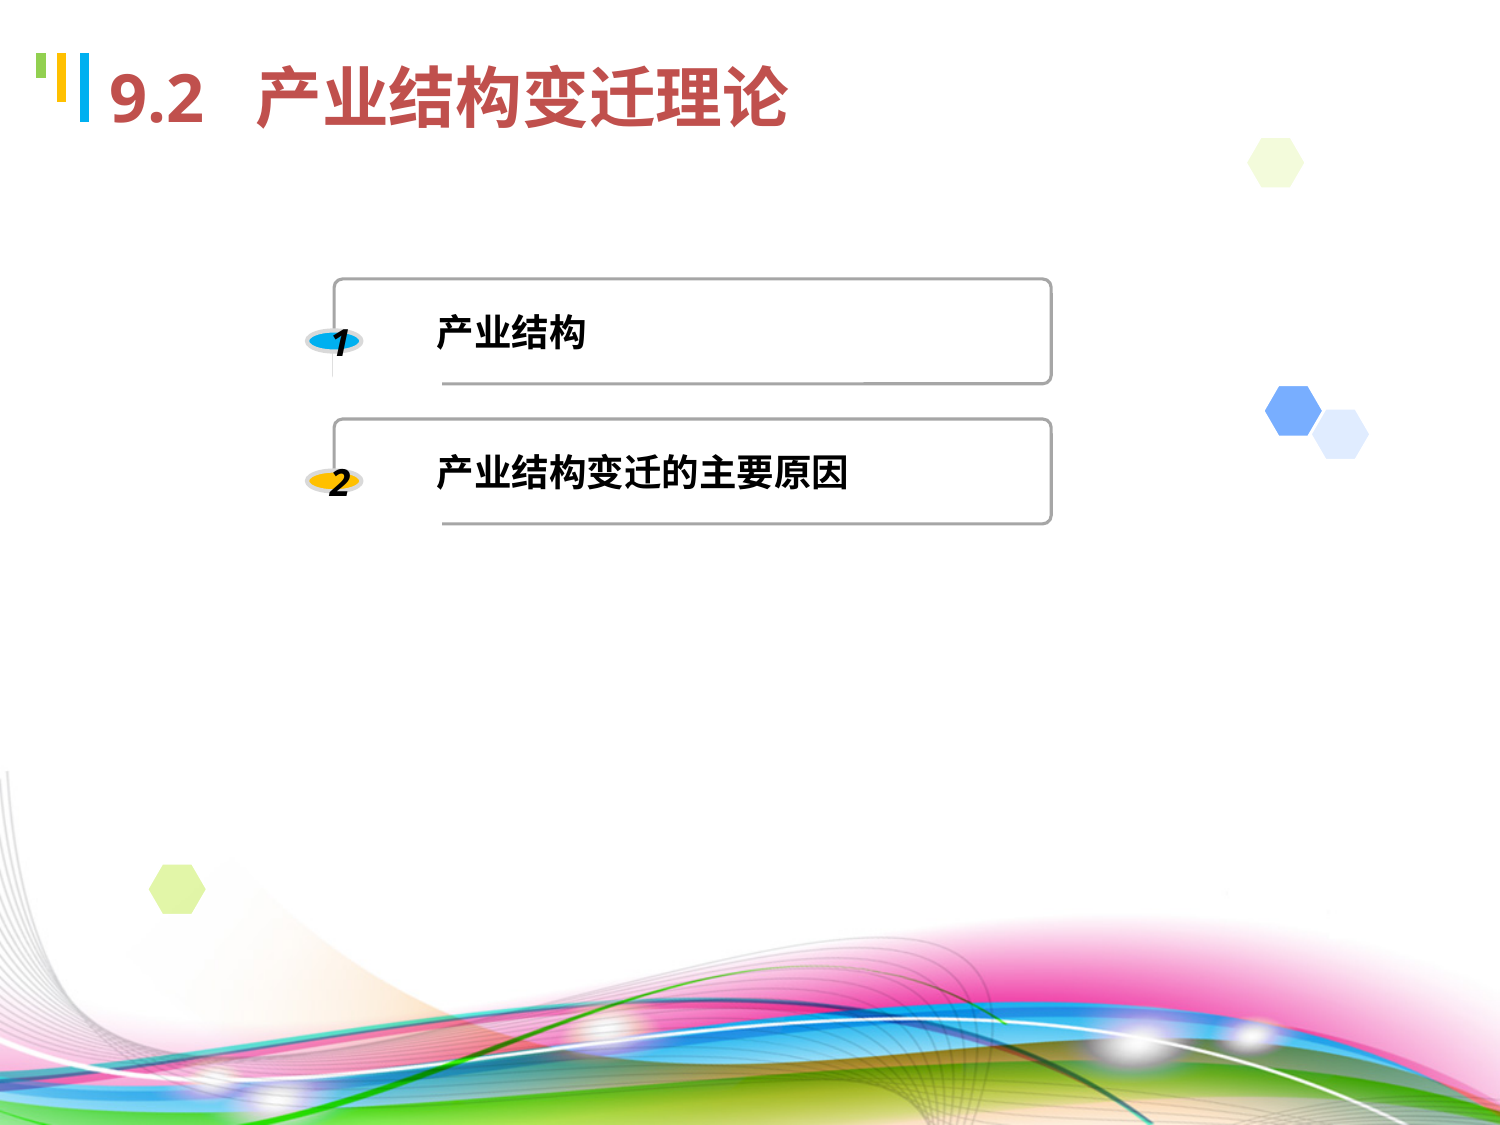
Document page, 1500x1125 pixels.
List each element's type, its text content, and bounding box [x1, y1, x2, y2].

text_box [306, 418, 1052, 526]
text_box [1246, 137, 1306, 189]
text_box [306, 278, 1052, 386]
picture [0, 196, 1500, 1125]
slide_number [1033, 1040, 1459, 1101]
text_box [147, 863, 207, 915]
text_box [40, 52, 85, 122]
title 9.2 产业结构变迁理论 [94, 48, 981, 120]
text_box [1263, 385, 1371, 461]
